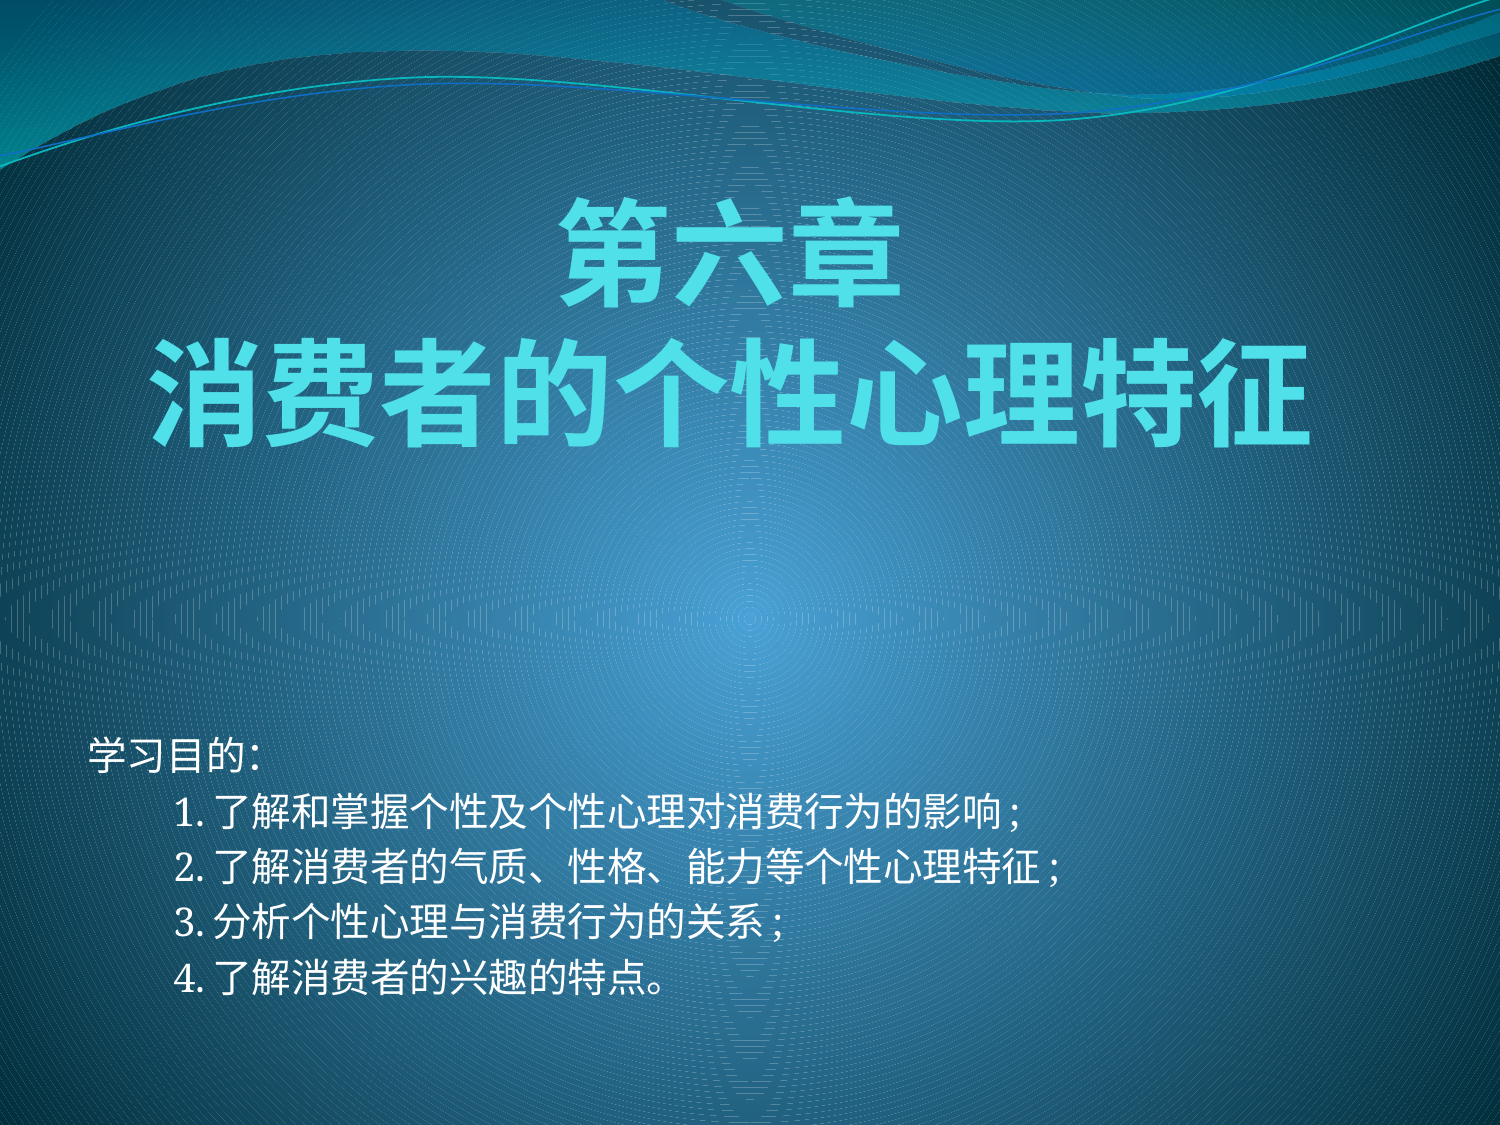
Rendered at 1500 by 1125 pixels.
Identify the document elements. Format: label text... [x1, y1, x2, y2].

subtitle 学习目的： 1.了解和掌握个性及个性心理对消费行为的影响; 2.了解消费者的气质、性格、能力等个性心理特征; 3.分析个性心理与消费行为的关系; 4.了解消费者的兴趣的特点。 [87, 723, 1376, 1012]
title 第六章 消费者的个性心理特征 [87, 160, 1376, 461]
